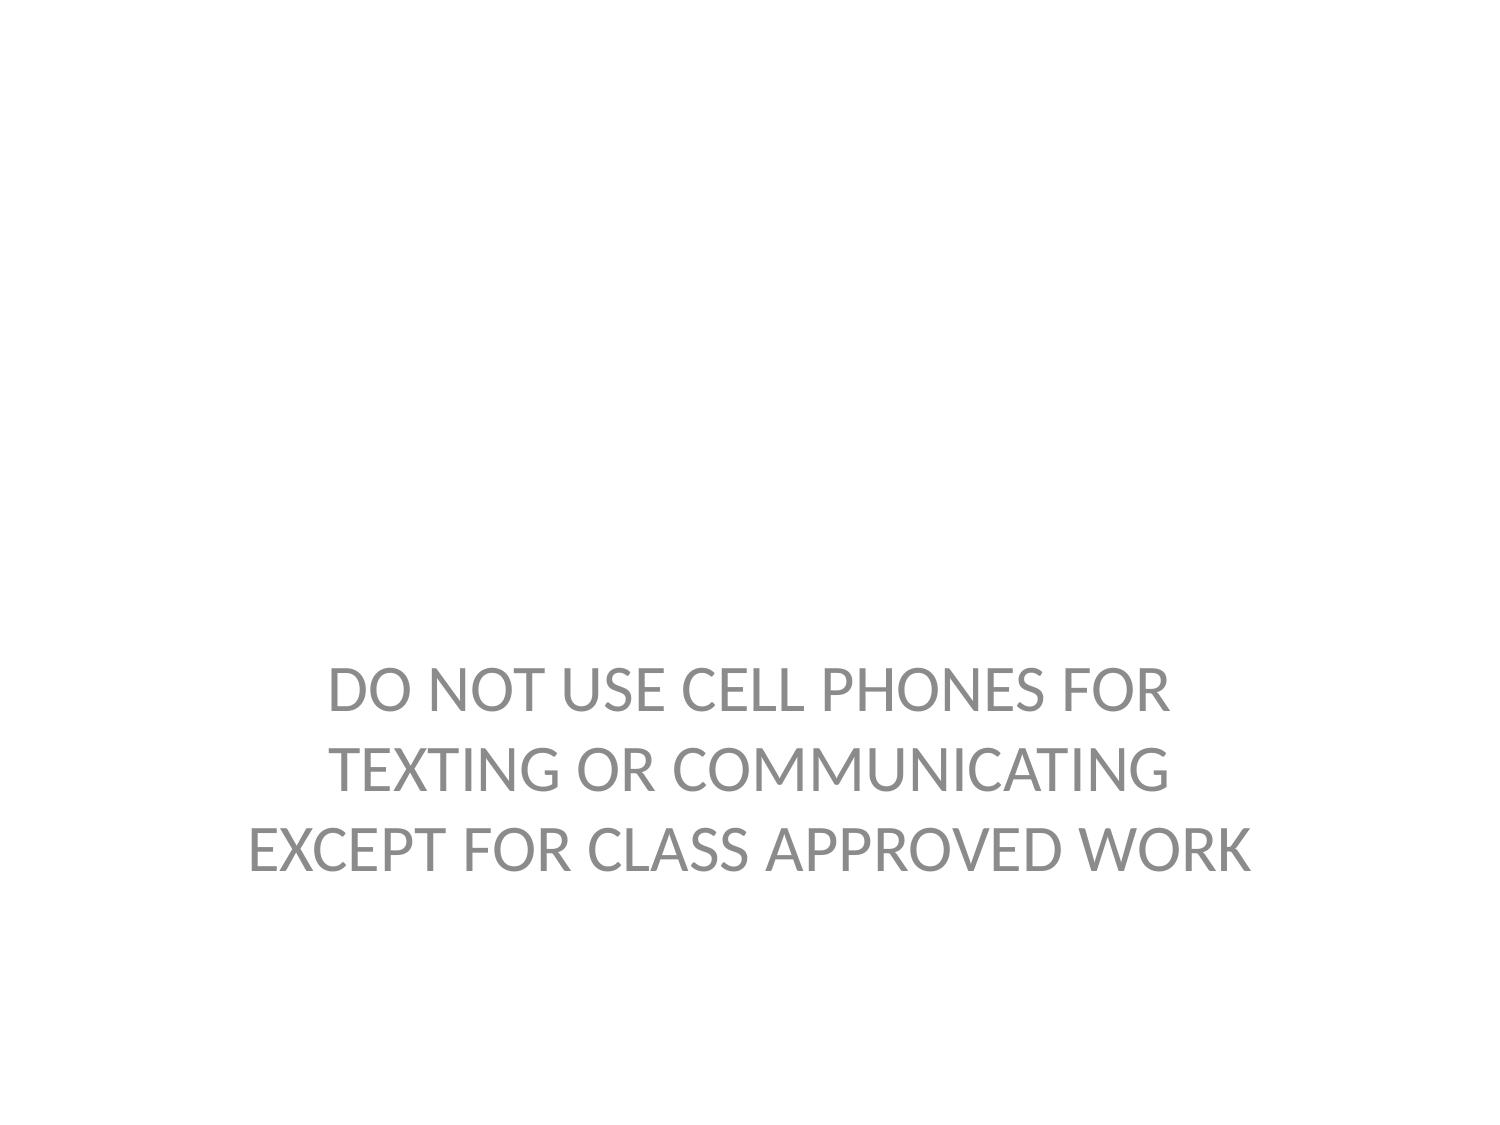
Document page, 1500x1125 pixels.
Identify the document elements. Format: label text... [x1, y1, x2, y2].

subtitle DO NOT USE CELL PHONES FOR TEXTING OR COMMUNICATING EXCEPT FOR CLASS APPROVED WORK [225, 637, 1275, 925]
